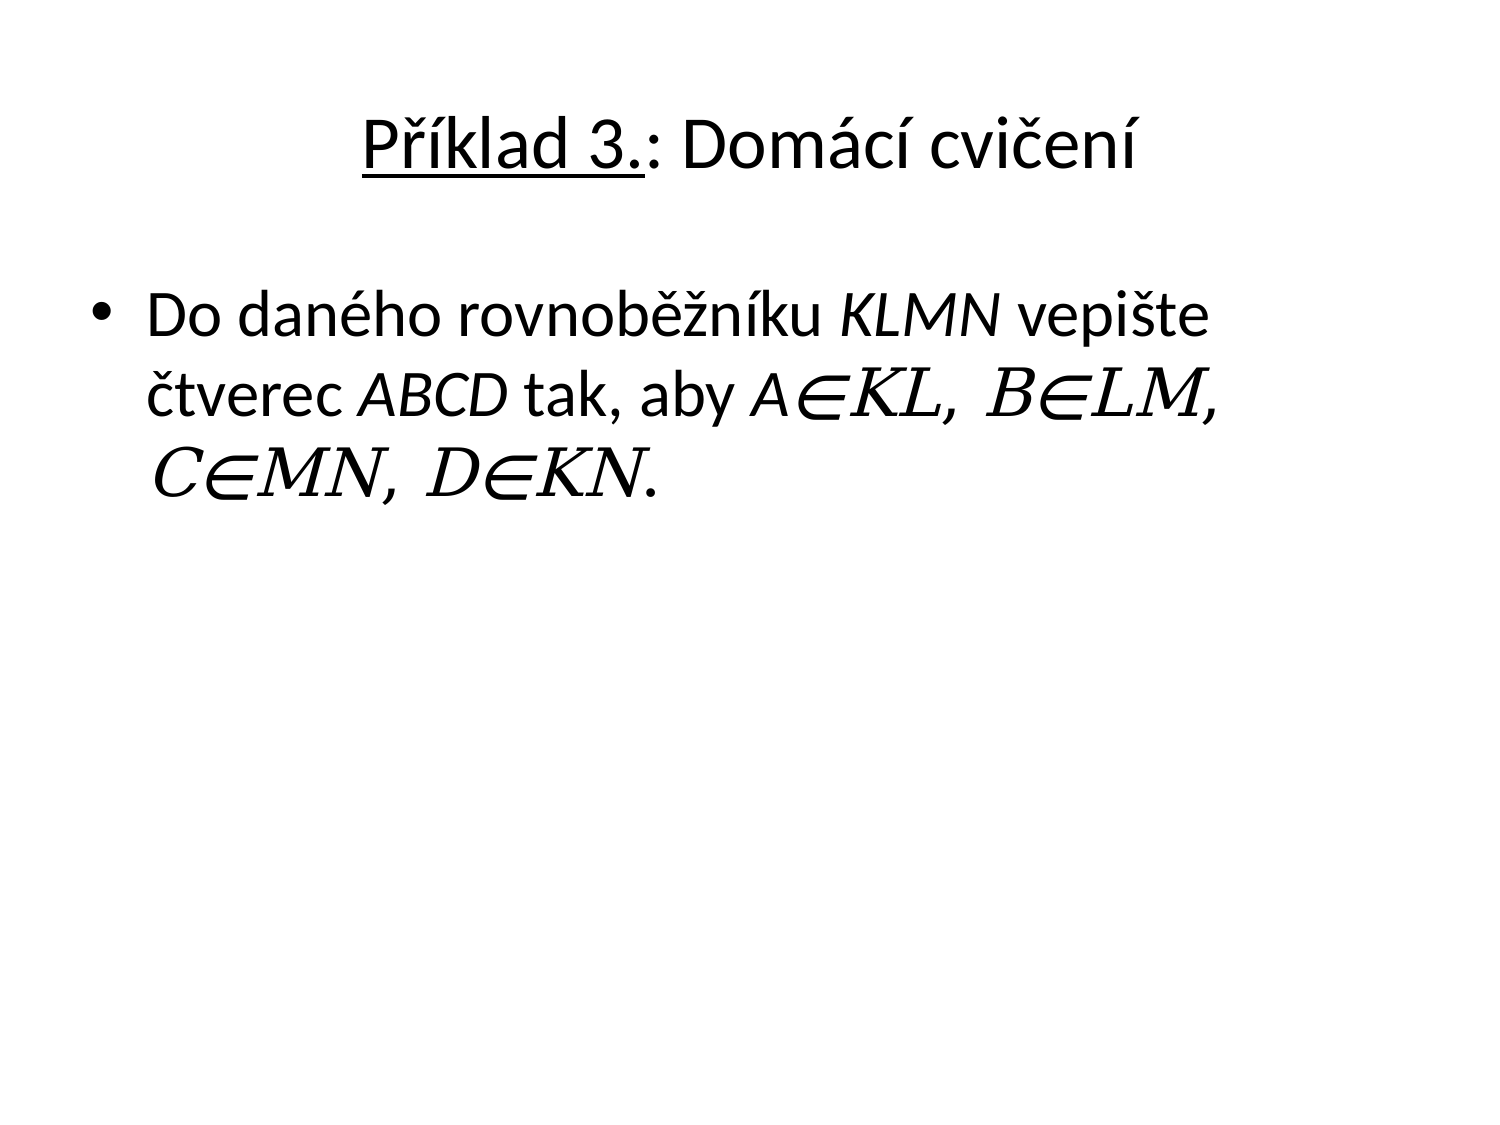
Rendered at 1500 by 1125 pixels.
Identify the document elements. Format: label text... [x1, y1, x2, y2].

list Do daného rovnoběžníku KLMN vepište čtverec ABCD tak, aby A∊KL, B∊LM, C∊MN, D∊KN. [75, 262, 1425, 1005]
title Příklad 3.: Domácí cvičení [75, 45, 1425, 233]
